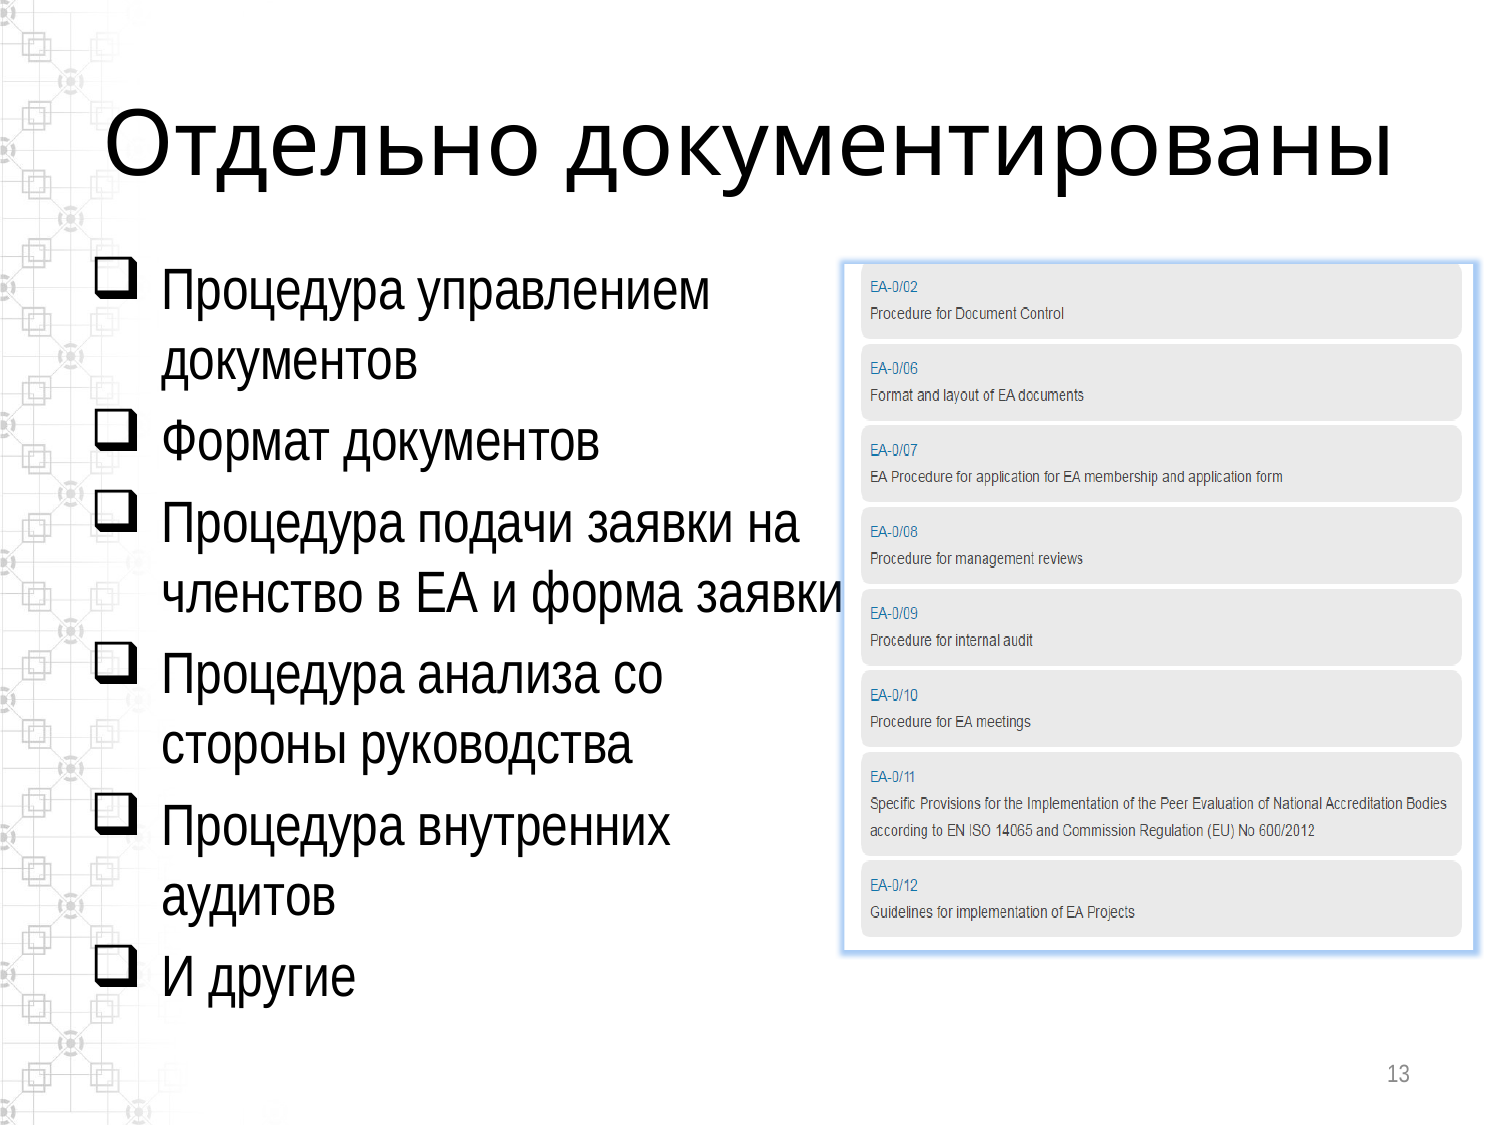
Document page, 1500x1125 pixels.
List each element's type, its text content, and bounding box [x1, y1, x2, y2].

list Процедура управлением документов Формат документов Процедура подачи заявки на членство в ЕА и форма заявки Процедура анализа со стороны руководства Процедура внутренних аудитов И другие [0, 243, 869, 1087]
picture [0, 0, 1500, 1125]
slide_number 13 [1074, 1042, 1425, 1103]
title Отдельно документированы [75, 45, 1425, 233]
